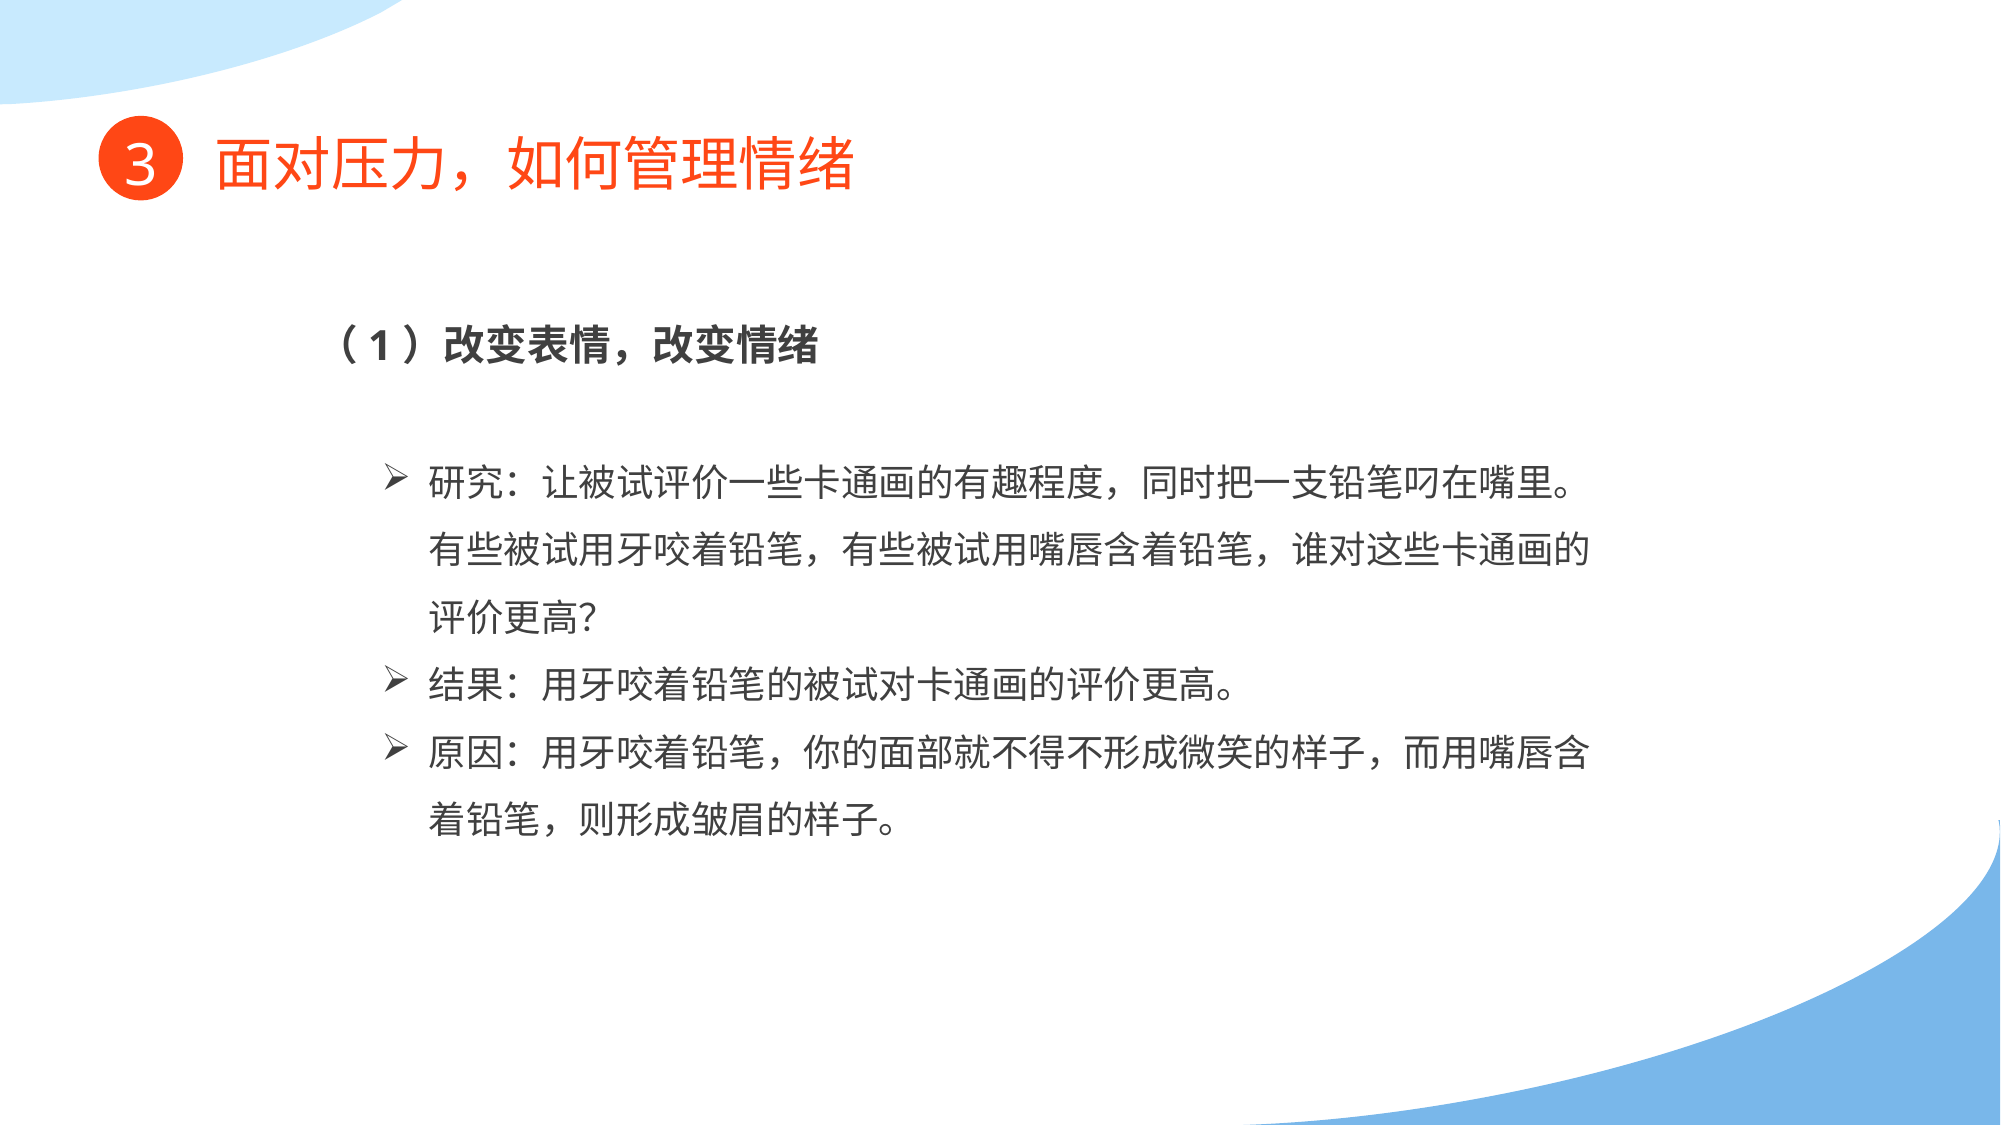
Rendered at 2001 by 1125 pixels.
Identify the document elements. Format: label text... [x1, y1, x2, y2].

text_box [98, 115, 184, 205]
text_box 面对压力，如何管理情绪 [200, 119, 1164, 205]
text_box （1）改变表情，改变情绪 [301, 310, 1041, 376]
text_box 研究：让被试评价一些卡通画的有趣程度，同时把一支铅笔叼在嘴里。有些被试用牙咬着铅笔，有些被试用嘴唇含着铅笔，谁对这些卡通画的评价更高？ 结果：用牙咬着铅笔的被试对卡通画的评价更高。 原因：用牙咬着铅笔，你的面部就不得不形成微笑的样子，而用嘴唇含着铅笔，则形成皱眉的样子。 [366, 429, 1613, 849]
